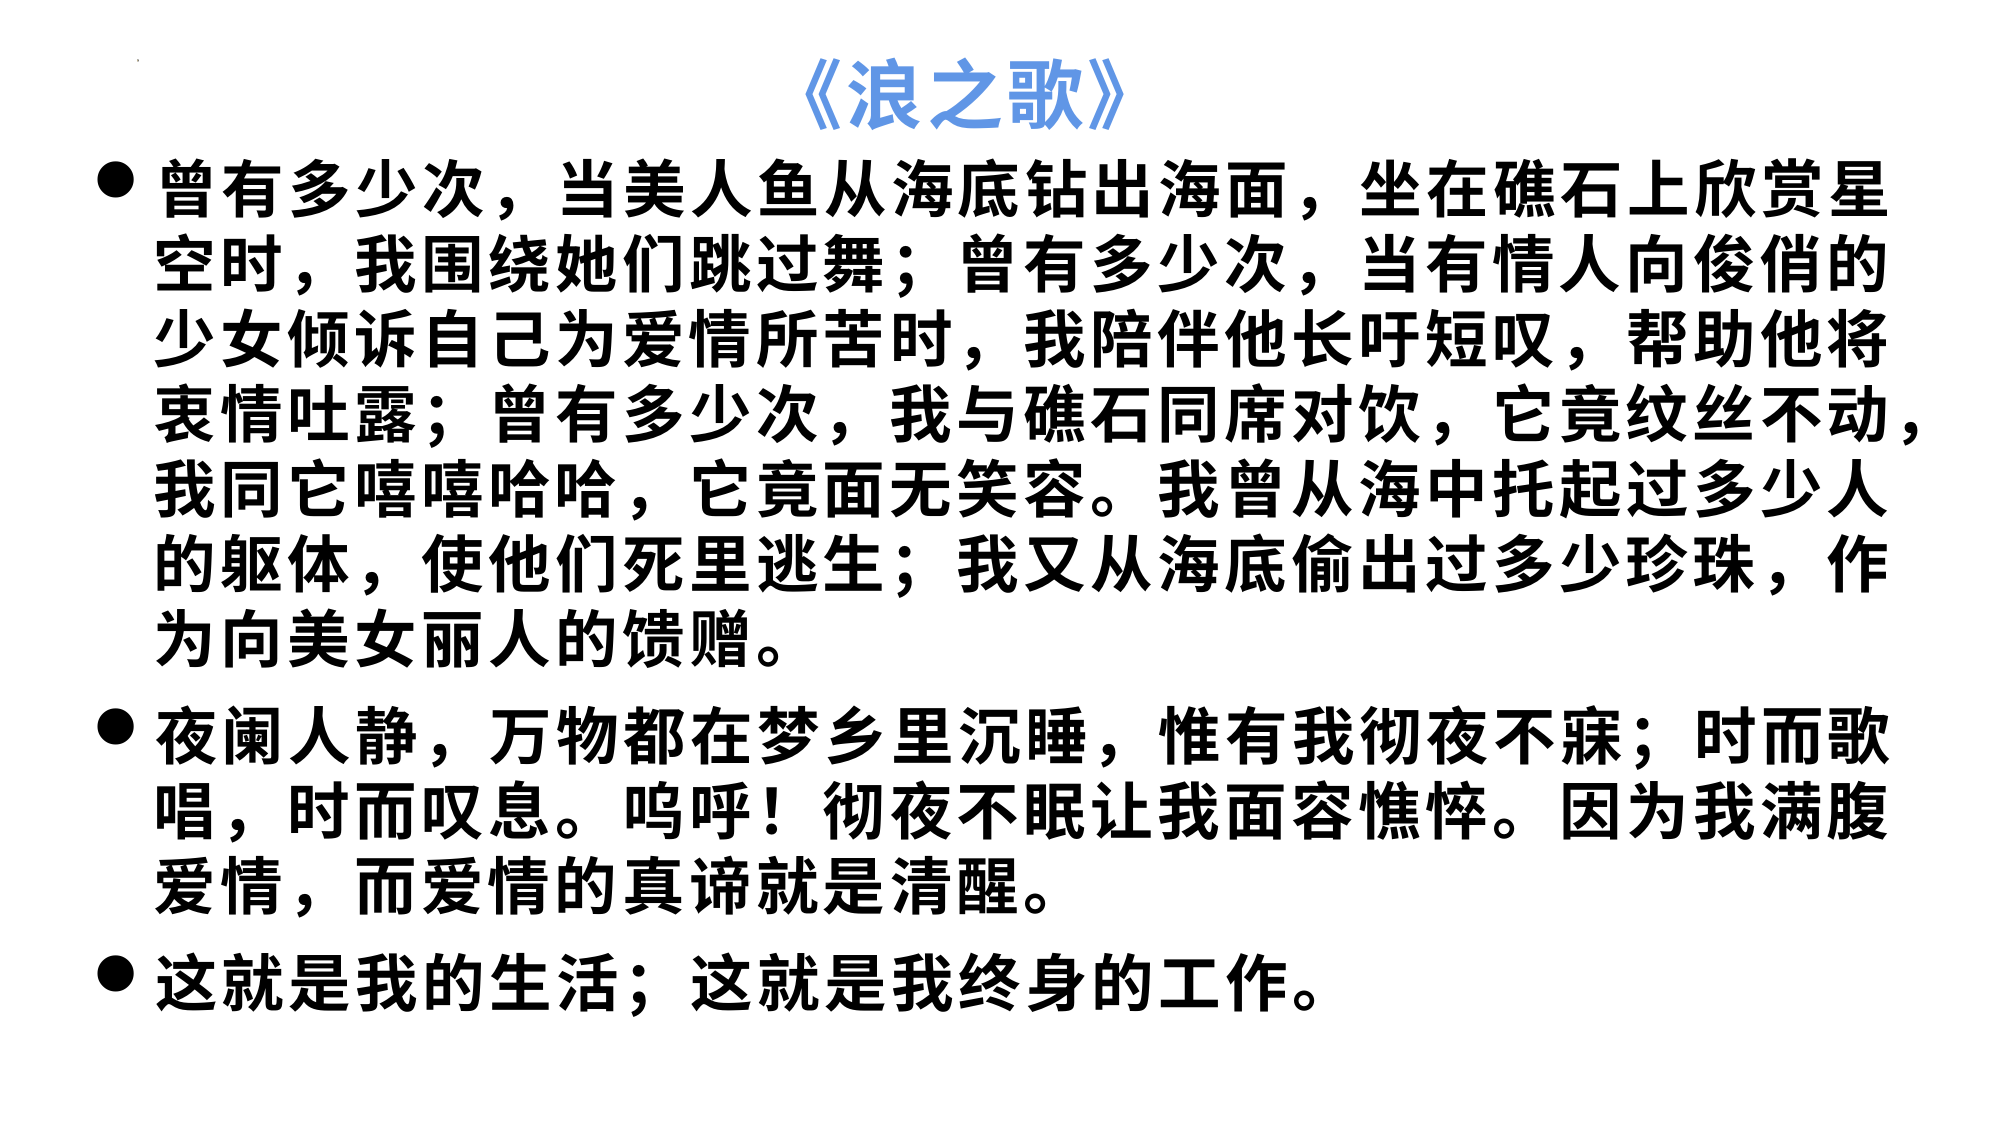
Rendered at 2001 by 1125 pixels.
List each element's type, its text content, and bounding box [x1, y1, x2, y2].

text_box 曾有多少次，当美人鱼从海底钻出海面，坐在礁石上欣赏星空时，我围绕她们跳过舞；曾有多少次，当有情人向俊俏的少女倾诉自己为爱情所苦时，我陪伴他长吁短叹，帮助他将衷情吐露；曾有多少次，我与礁石同席对饮，它竟纹丝不动，我同它嘻嘻哈哈，它竟面无笑容。我曾从海中托起过多少人的躯体，使他们死里逃生；我又从海底偷出过多少珍珠，作为向美女丽人的馈赠。 夜阑人静，万物都在梦乡里沉睡，惟有我彻夜不寐；时而歌唱，时而叹息。呜呼！彻夜不眠让我面容憔悴。因为我满腹爱情，而爱情的真谛就是清醒。 这就是我的生活；这就是我终身的工作。 [82, 123, 1933, 1046]
text_box 《浪之歌》 [755, 42, 1835, 123]
